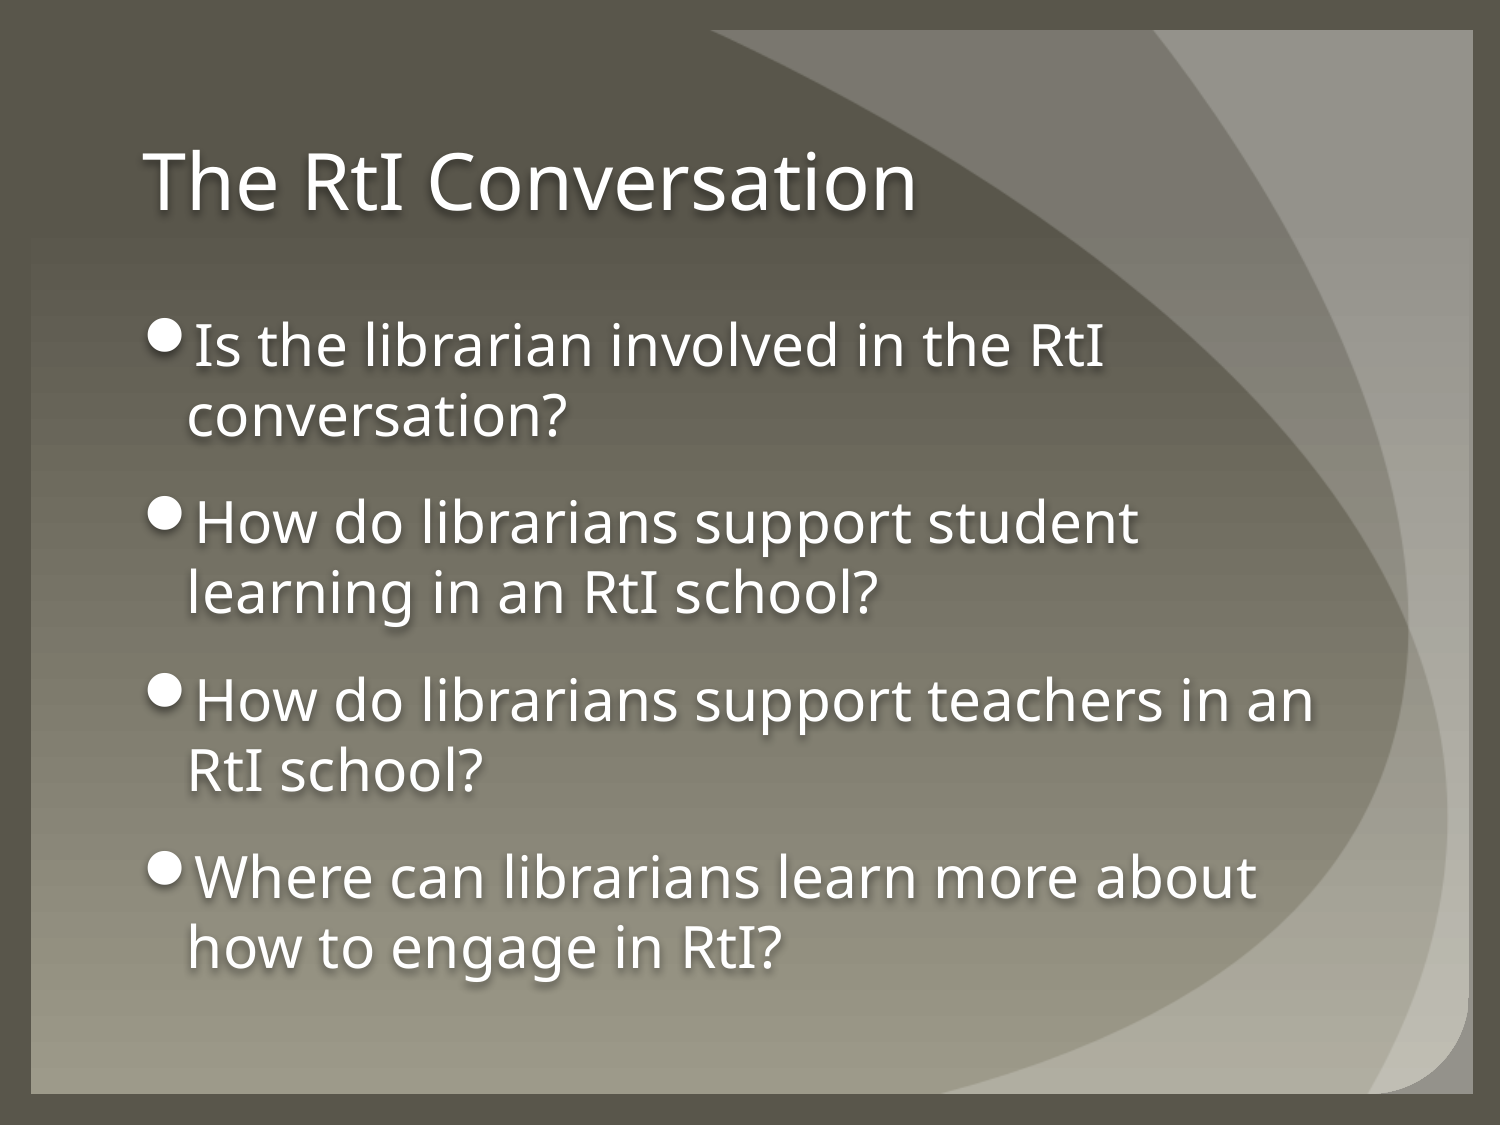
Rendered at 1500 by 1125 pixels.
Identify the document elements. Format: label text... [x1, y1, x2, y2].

title The RtI Conversation [127, 62, 1372, 234]
picture [24, 30, 1473, 1094]
list Is the librarian involved in the RtI conversation? How do librarians support student learning in an RtI school? How do librarians support teachers in an RtI school? Where can librarians learn more about how to engage in RtI? [127, 299, 1372, 991]
